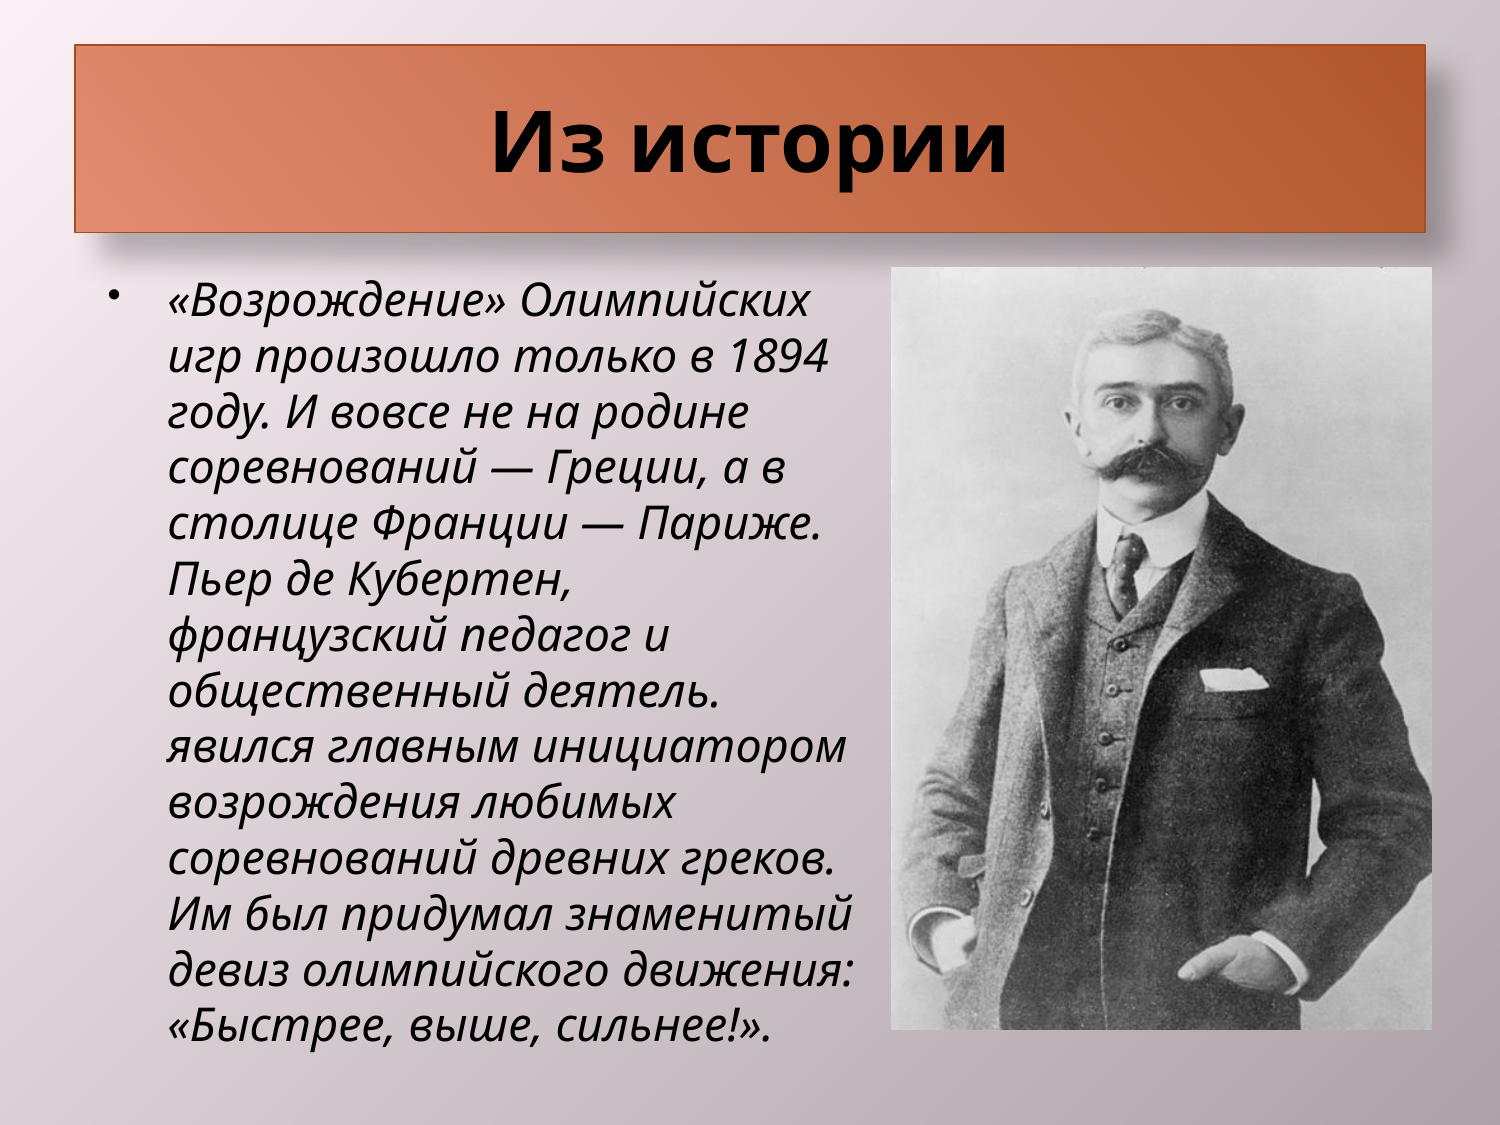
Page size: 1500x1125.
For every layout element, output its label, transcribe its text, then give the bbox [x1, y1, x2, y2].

list «Возрождение» Олимпийских игр произошло только в 1894 году. И вовсе не на родине соревнований — Греции, а в столице Франции — Париже. Пьер де Кубертен, французский педагог и общественный деятель. явился главным инициатором возрождения любимых соревнований древних греков. Им был придумал знаменитый девиз олимпийского движения: «Быстрее, выше, сильнее!». [75, 262, 880, 1094]
picture [891, 266, 1432, 1030]
title Из истории [74, 44, 1426, 233]
